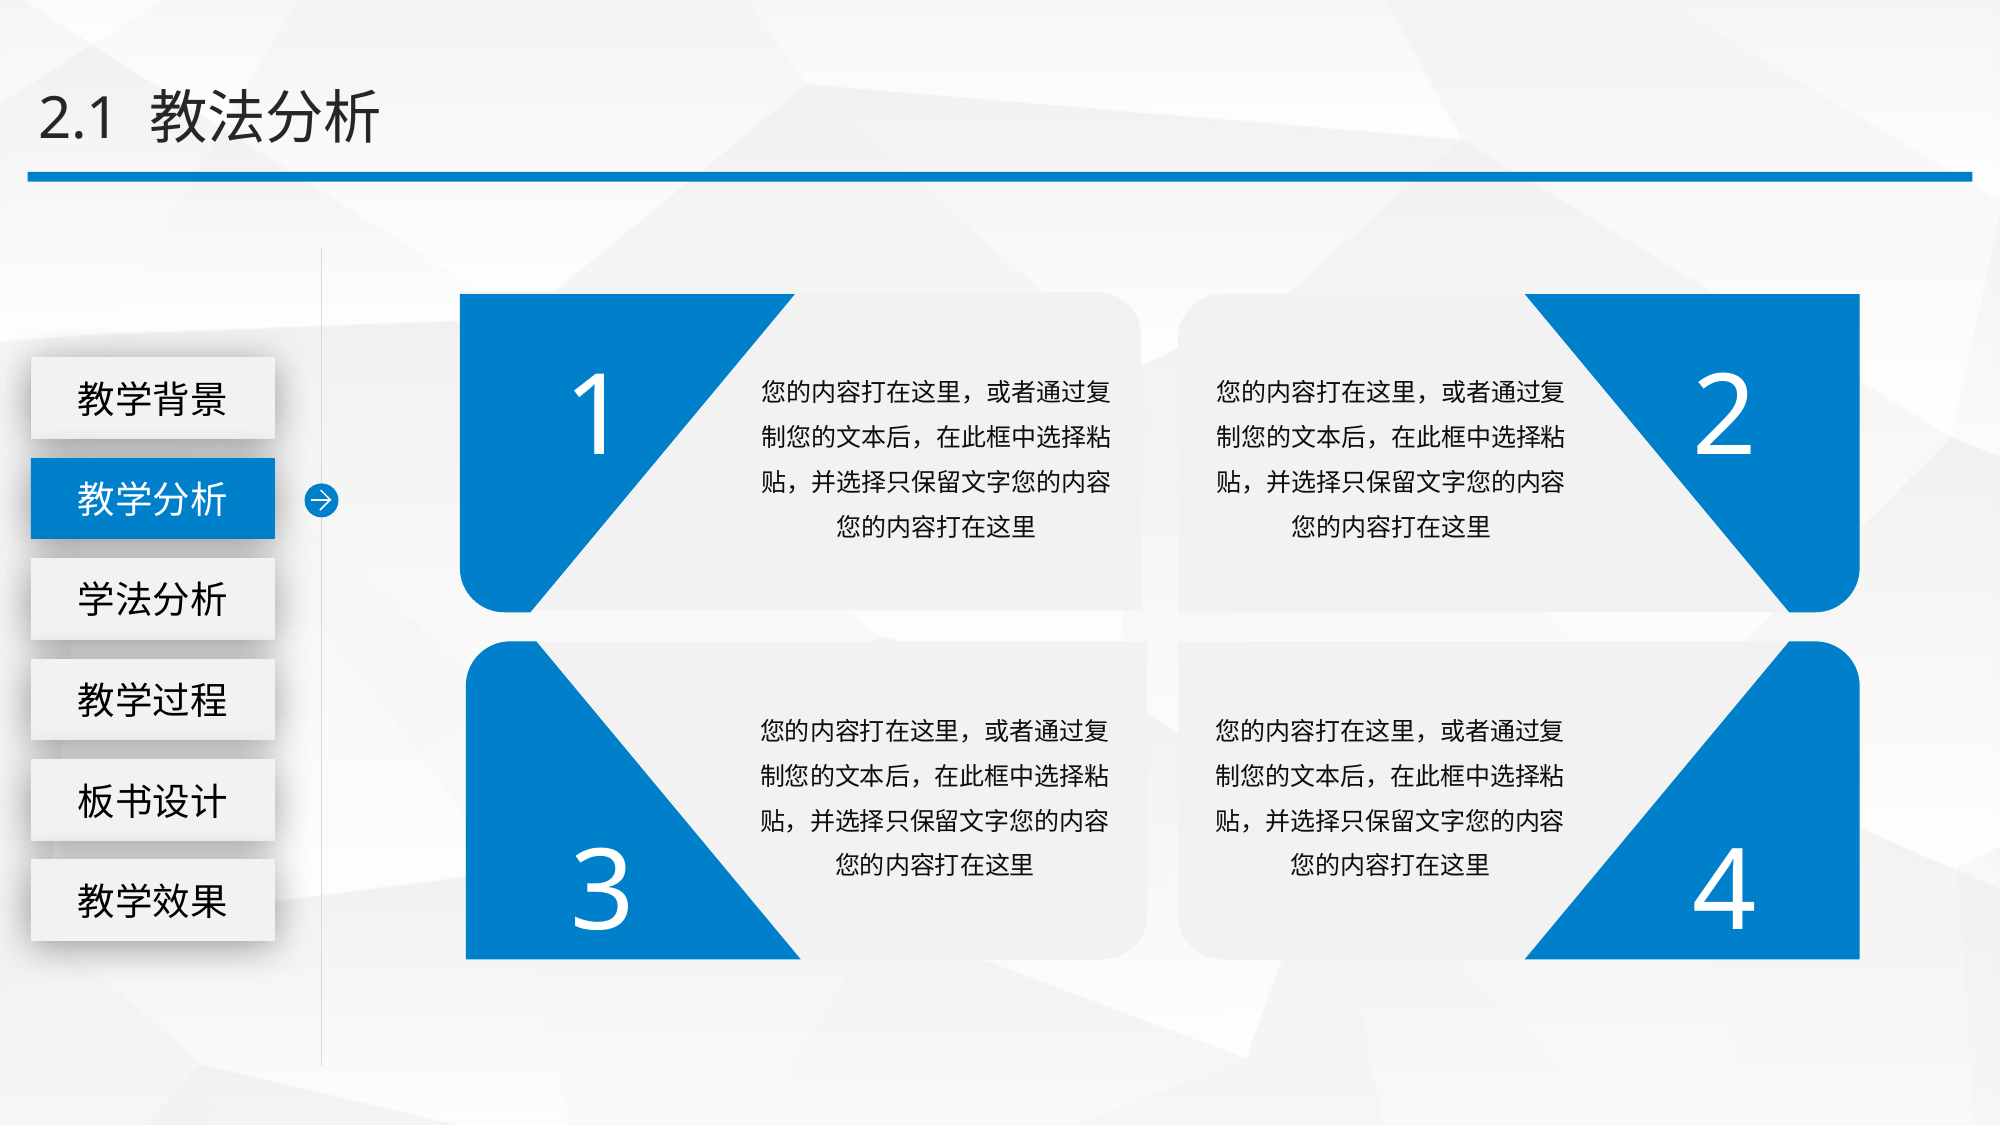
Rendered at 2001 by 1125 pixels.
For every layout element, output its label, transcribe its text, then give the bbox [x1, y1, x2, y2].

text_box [304, 483, 339, 518]
text_box [537, 641, 1148, 960]
text_box 板书设计 [30, 759, 275, 841]
text_box 您的内容打在这里，或者通过复制您的文本后，在此框中选择粘贴，并选择只保留文字您的内容您的内容打在这里 [1193, 692, 1587, 888]
text_box 1 [459, 294, 796, 613]
text_box [459, 291, 1142, 611]
text_box 您的内容打在这里，或者通过复制您的文本后，在此框中选择粘贴，并选择只保留文字您的内容您的内容打在这里 [739, 354, 1134, 549]
text_box [26, 171, 1973, 183]
text_box 3 [465, 641, 801, 960]
text_box 您的内容打在这里，或者通过复制您的文本后，在此框中选择粘贴，并选择只保留文字您的内容您的内容打在这里 [738, 692, 1132, 888]
text_box 教学过程 [30, 659, 275, 740]
text_box 2 [1524, 294, 1860, 613]
text_box 4 [1524, 641, 1860, 960]
text_box 您的内容打在这里，或者通过复制您的文本后，在此框中选择粘贴，并选择只保留文字您的内容您的内容打在这里 [1194, 354, 1588, 549]
text_box [1178, 293, 1788, 613]
text_box 学法分析 [30, 558, 275, 640]
text_box [1178, 641, 1788, 960]
text_box 教学背景 [30, 357, 275, 439]
text_box 2.1 教法分析 [23, 73, 794, 158]
picture [0, 0, 2000, 1125]
text_box 教学效果 [30, 859, 275, 941]
text_box 教学分析 [30, 458, 275, 539]
